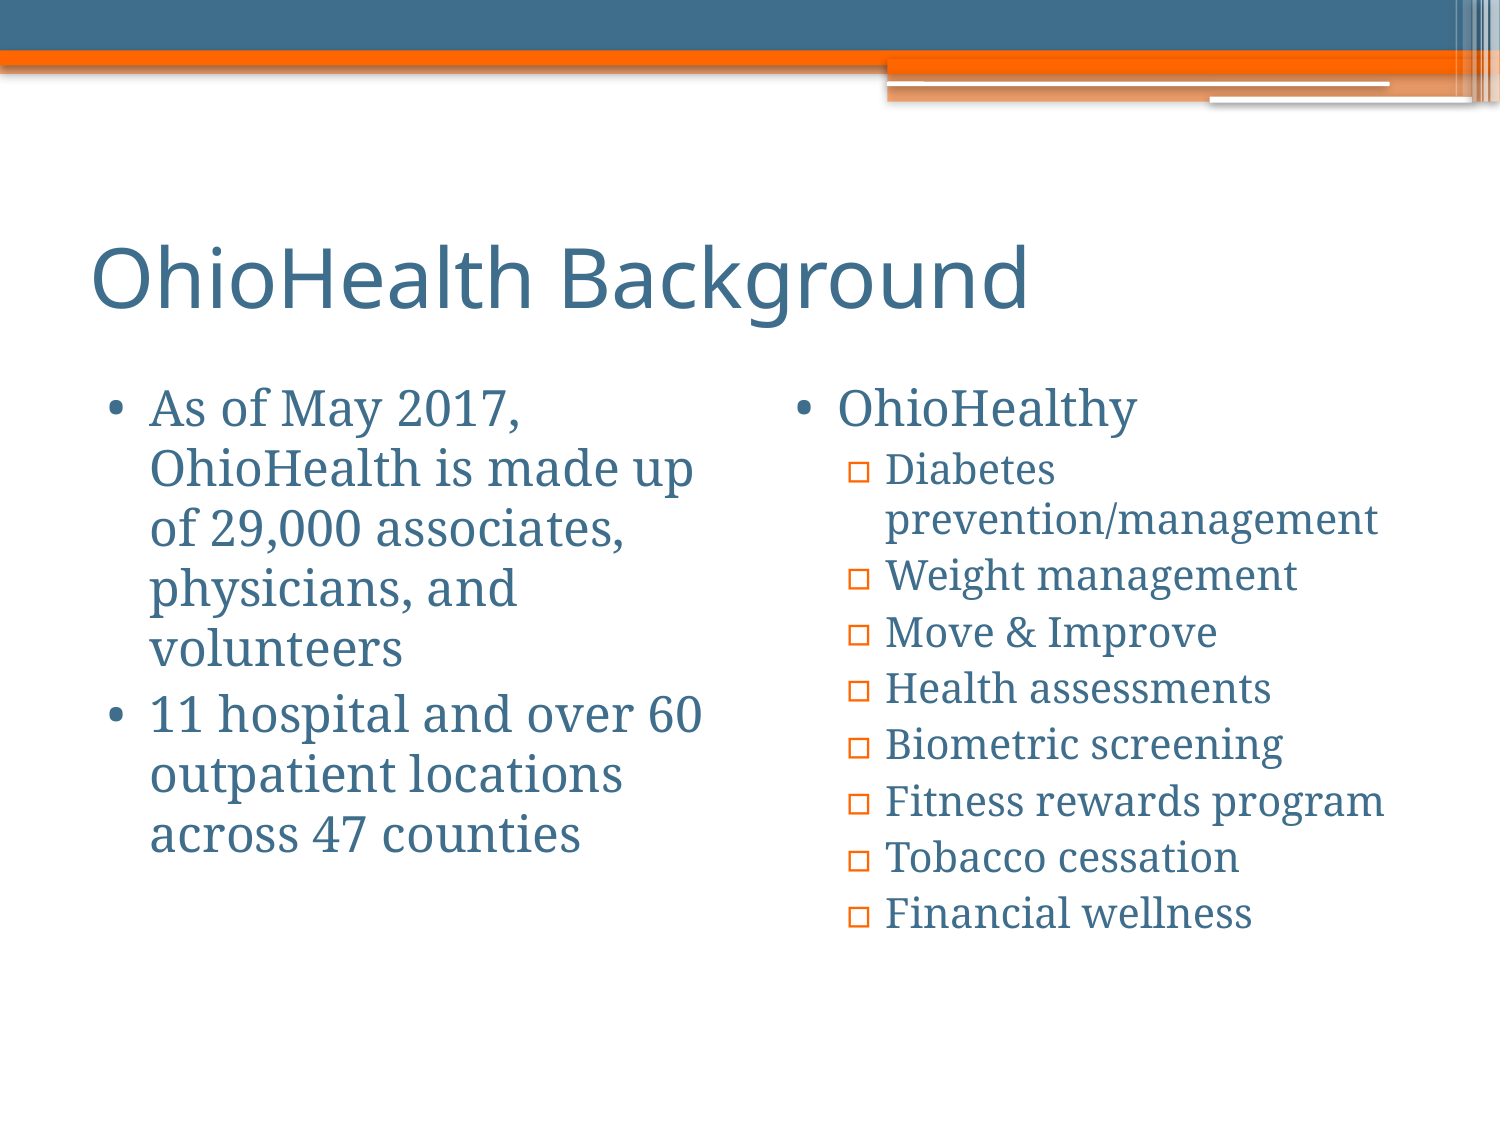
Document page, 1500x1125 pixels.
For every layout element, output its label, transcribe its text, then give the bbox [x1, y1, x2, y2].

title OhioHealth Background [75, 187, 1425, 363]
list OhioHealthy Diabetes prevention/management Weight management Move & Improve Health assessments Biometric screening Fitness rewards program Tobacco cessation Financial wellness [762, 368, 1425, 1112]
list As of May 2017, OhioHealth is made up of 29,000 associates, physicians, and volunteers 11 hospital and over 60 outpatient locations across 47 counties [75, 368, 738, 1112]
